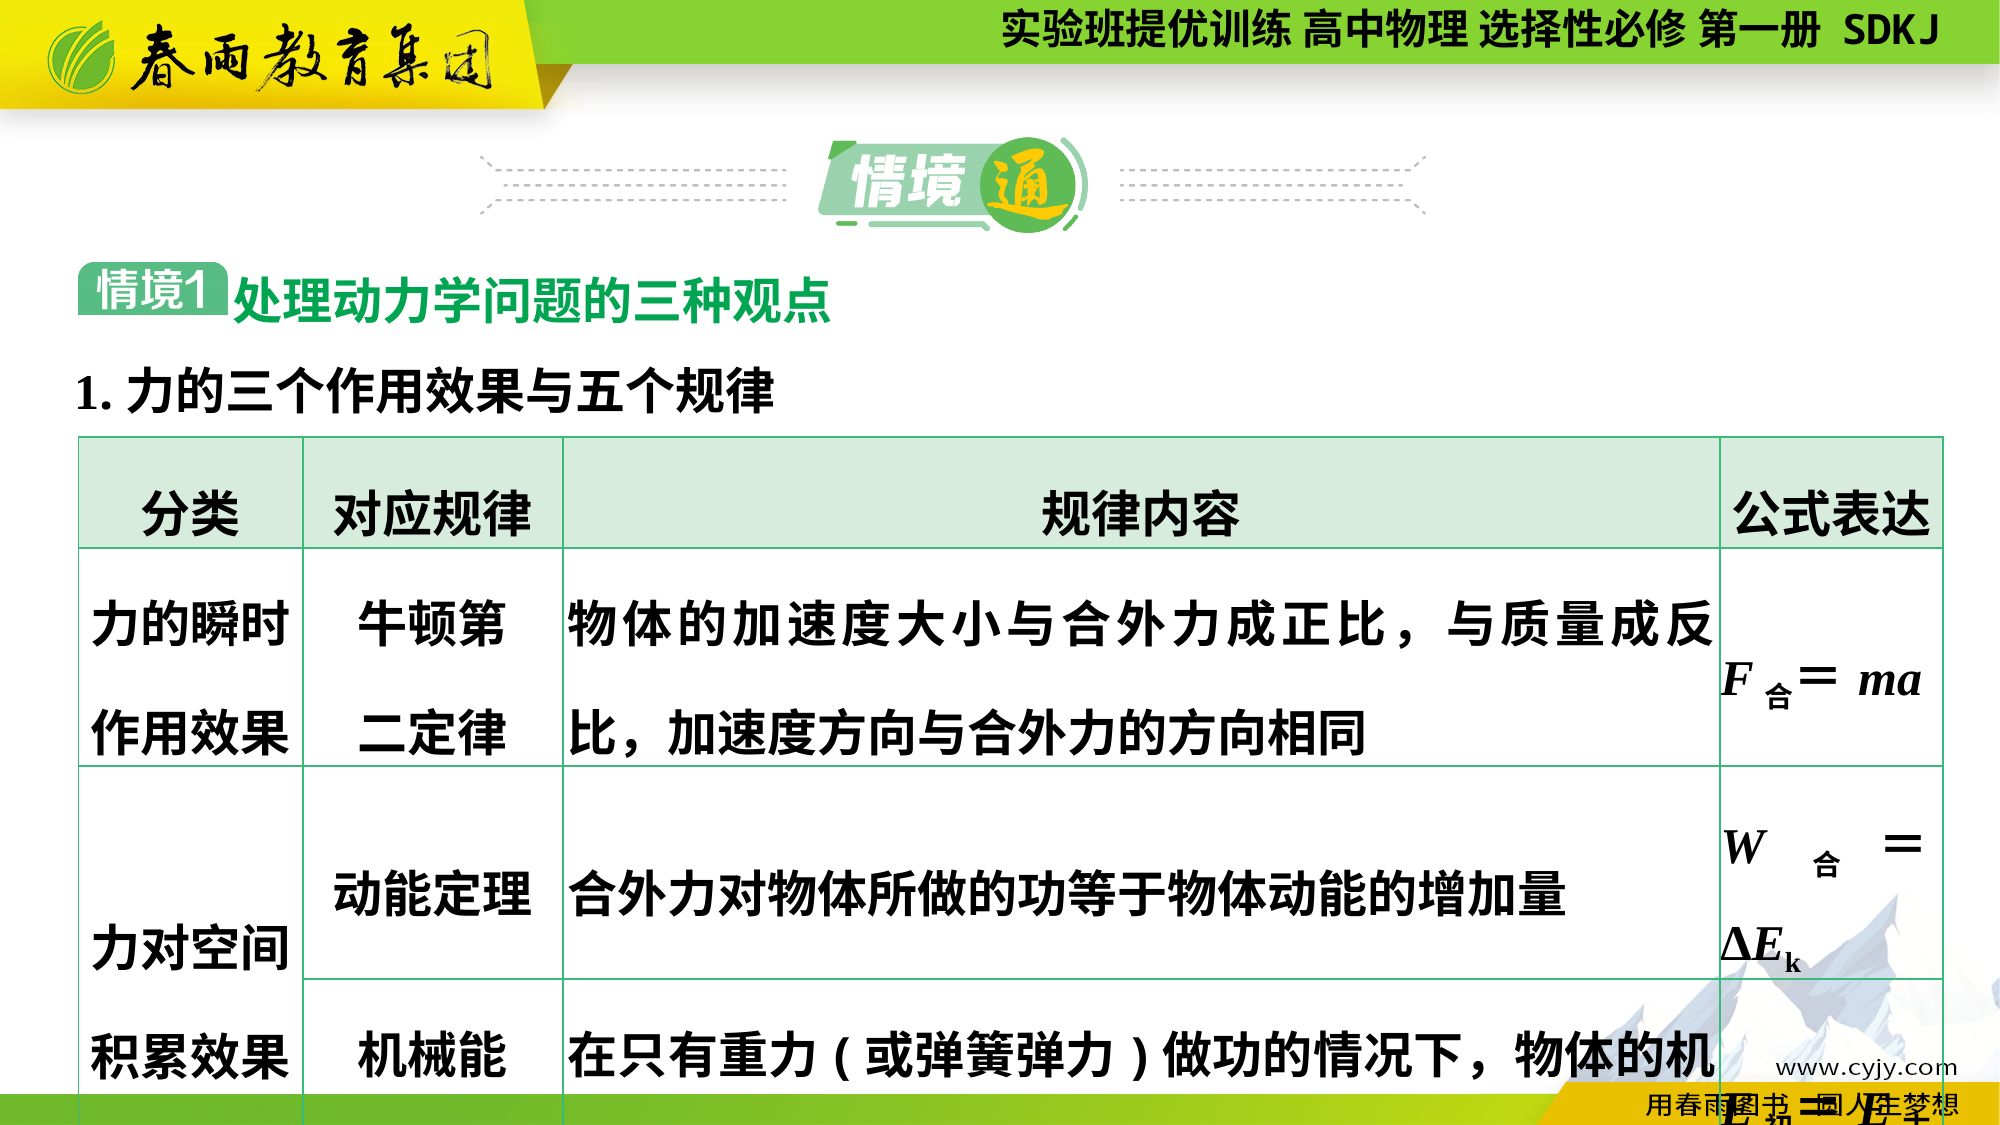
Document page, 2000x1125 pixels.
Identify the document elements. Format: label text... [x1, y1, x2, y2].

table_cell 在只有重力(或弹簧弹力)做功的情况下，物体的机械能的总量保持不变 [564, 980, 1719, 1125]
table_cell E初＝E末 [1721, 980, 1942, 1125]
table_header 规律内容 [564, 438, 1719, 547]
table_cell 物体的加速度大小与合外力成正比，与质量成反比，加速度方向与合外力的方向相同 [564, 549, 1719, 765]
list 处理动力学问题的三种观点 1.力的三个作用效果与五个规律 [59, 231, 1944, 429]
table_cell W合＝ΔEk [1721, 767, 1942, 978]
table_cell 合外力对物体所做的功等于物体动能的增加量 [564, 767, 1719, 978]
table_header 公式表达 [1721, 438, 1942, 547]
table_cell 力对空间 积累效果 [79, 767, 302, 1125]
picture [0, 0, 2000, 1125]
table_header 对应规律 [304, 438, 562, 547]
table_cell 动能定理 [304, 767, 562, 978]
table_header 分类 [79, 438, 302, 547]
table_cell 力的瞬时 作用效果 [79, 549, 302, 765]
table_cell 牛顿第 二定律 [304, 549, 562, 765]
table_cell 机械能 守恒定律 [304, 980, 562, 1125]
table_cell F合＝ma [1721, 549, 1942, 765]
